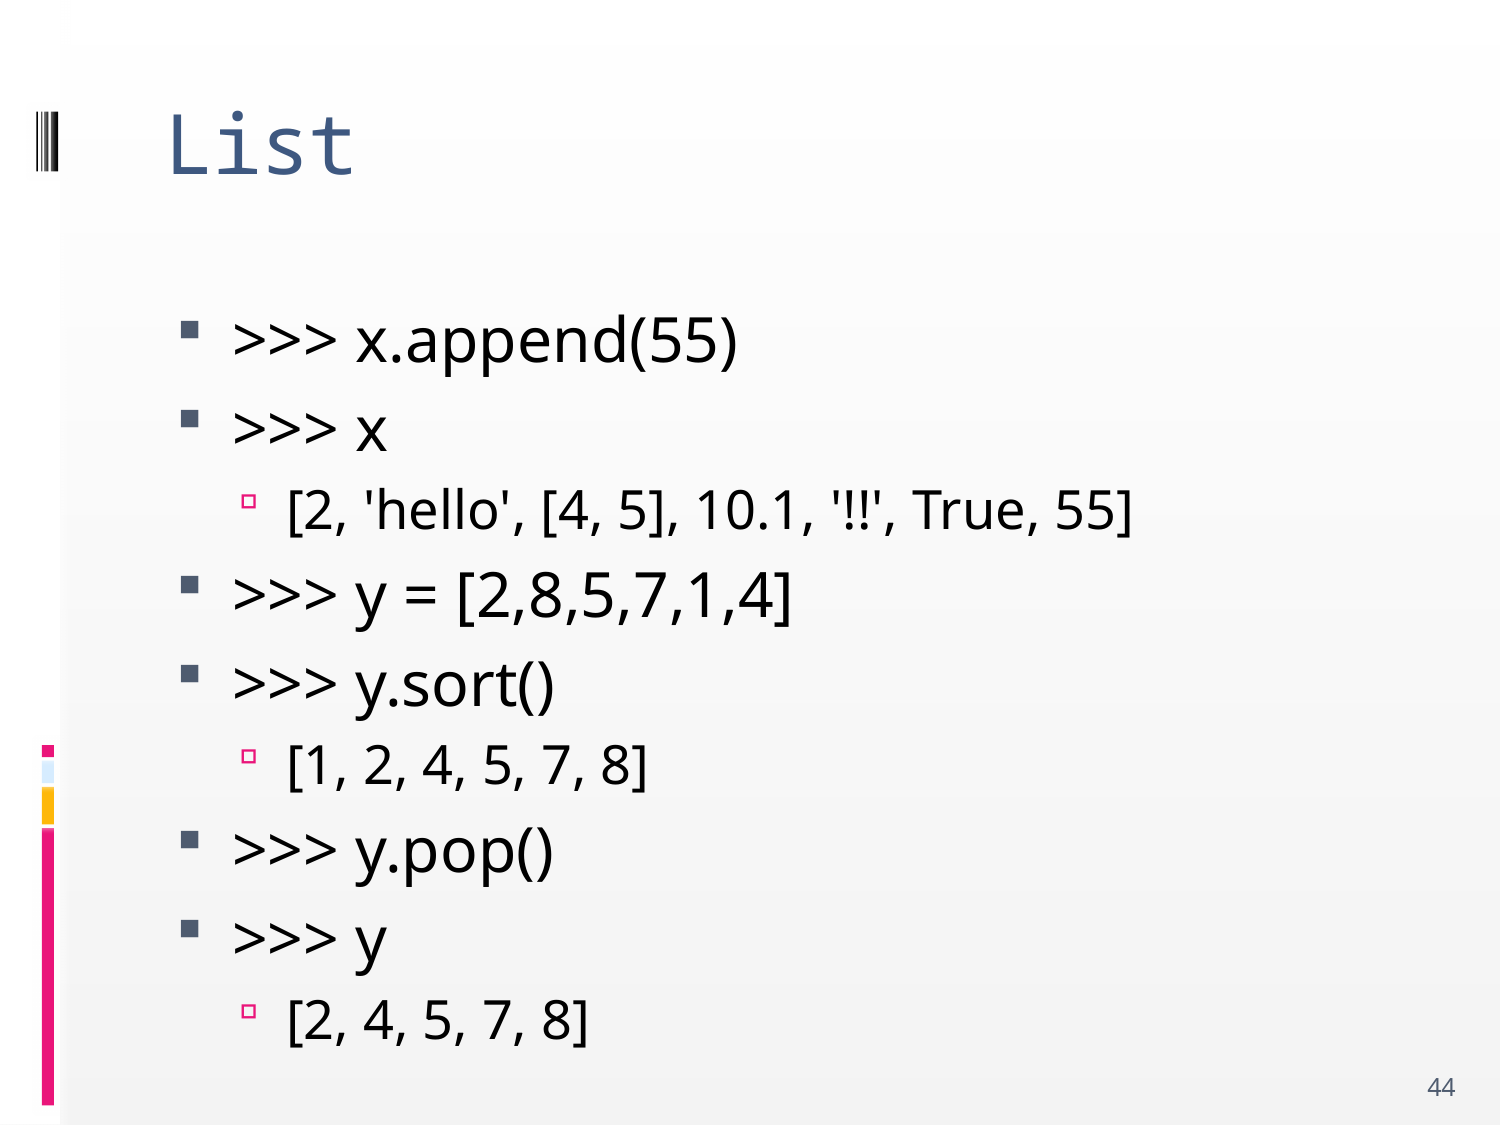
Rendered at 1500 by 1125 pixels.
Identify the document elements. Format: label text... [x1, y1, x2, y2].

list >>> x.append(55) >>> x [2, 'hello', [4, 5], 10.1, '!!', True, 55] >>> y = [2,8,5,7,1,4] >>> y.sort() [1, 2, 4, 5, 7, 8] >>> y.pop() >>> y [2, 4, 5, 7, 8] [150, 292, 1425, 1102]
title List [150, 83, 1425, 234]
slide_number 44 [1412, 1052, 1488, 1113]
